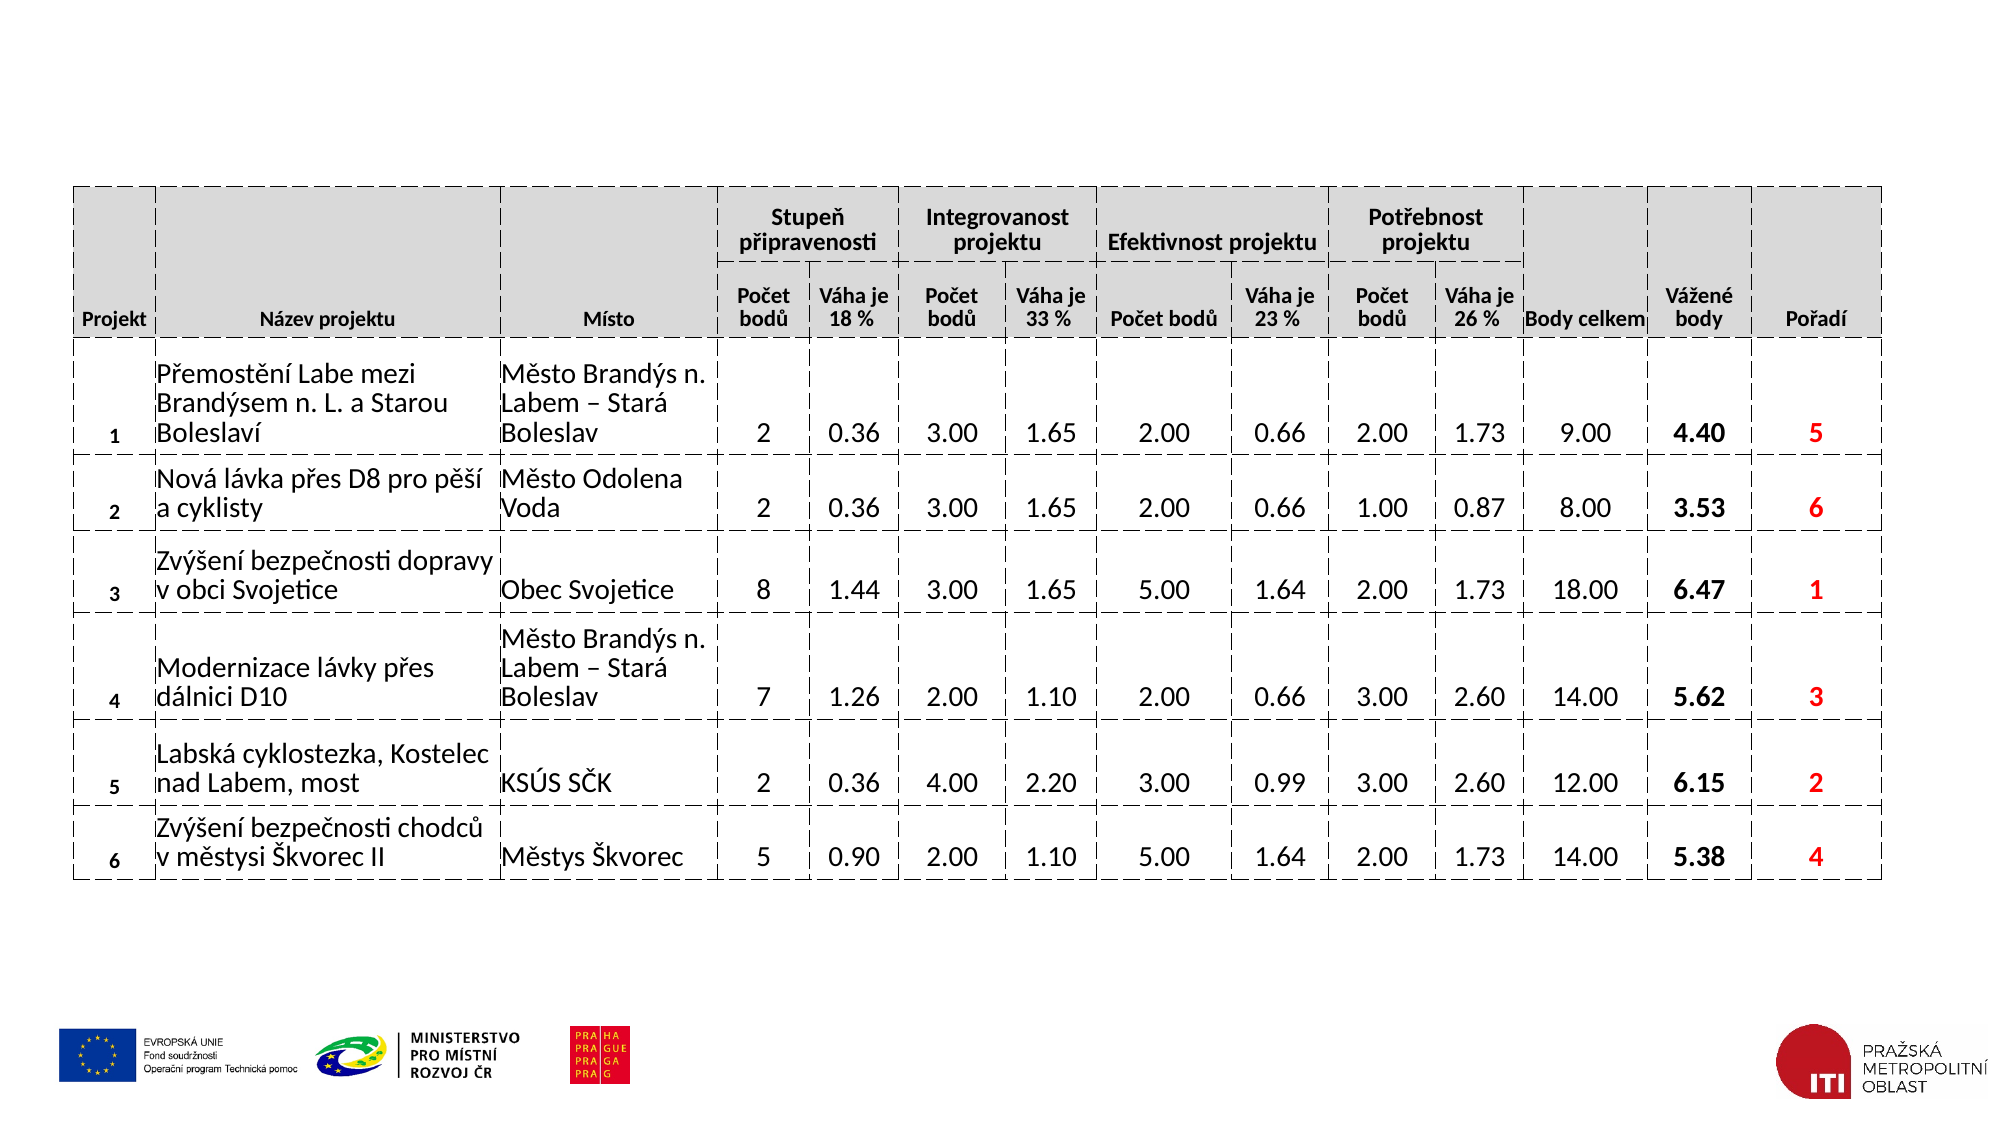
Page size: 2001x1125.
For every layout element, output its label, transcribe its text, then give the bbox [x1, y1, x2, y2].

table_cell 14.00 [1524, 805, 1647, 879]
table_header Efektivnost projektu [1097, 187, 1329, 262]
table_cell Město Brandýs n. Labem – Stará Boleslav [500, 612, 718, 719]
table_cell 1.73 [1436, 805, 1524, 879]
table_cell 3.00 [899, 530, 1005, 612]
table_cell 2.00 [1097, 612, 1231, 719]
table_cell 1.00 [1329, 455, 1436, 530]
table_header Projekt [73, 187, 156, 337]
table_cell 2.60 [1436, 719, 1524, 805]
table_cell 2 [718, 719, 810, 805]
table_cell Váha je 33 % [1005, 262, 1097, 337]
table_cell Přemostění Labe mezi Brandýsem n. L. a Starou Boleslaví [156, 337, 500, 455]
picture [1776, 1024, 1988, 1099]
table_cell 1.73 [1436, 530, 1524, 612]
table_header Pořadí [1751, 187, 1881, 337]
table_cell 9.00 [1524, 337, 1647, 455]
table_cell 12.00 [1524, 719, 1647, 805]
table_header Body celkem [1524, 187, 1647, 337]
table_header Potřebnost projektu [1329, 187, 1524, 262]
table_cell Počet bodů [718, 262, 810, 337]
table_cell 3.00 [899, 337, 1005, 455]
table_cell 3.00 [1329, 612, 1436, 719]
table_cell 1.10 [1005, 805, 1097, 879]
table_cell 2.60 [1436, 612, 1524, 719]
table_cell 14.00 [1524, 612, 1647, 719]
table_cell 3.00 [1329, 719, 1436, 805]
table_cell 2.00 [1329, 337, 1436, 455]
table_cell 3.00 [899, 455, 1005, 530]
table_cell 1.10 [1005, 612, 1097, 719]
table_cell Váha je 23 % [1231, 262, 1329, 337]
table_cell Město Brandýs n. Labem – Stará Boleslav [500, 337, 718, 455]
table_cell 0.36 [810, 455, 899, 530]
table_cell 1.64 [1231, 805, 1329, 879]
table_cell 18.00 [1524, 530, 1647, 612]
table_cell 0.66 [1231, 455, 1329, 530]
table_header Název projektu [156, 187, 500, 337]
table_cell 2.00 [899, 612, 1005, 719]
table_cell 0.36 [810, 719, 899, 805]
table_cell 2.20 [1005, 719, 1097, 805]
table_cell 4 [1751, 805, 1881, 879]
table_cell 2.00 [1329, 805, 1436, 879]
table_cell 2.00 [1097, 455, 1231, 530]
table_cell Modernizace lávky přes dálnici D10 [156, 612, 500, 719]
table_cell 4 [73, 612, 156, 719]
table_cell Obec Svojetice [500, 530, 718, 612]
table_cell 4.40 [1647, 337, 1751, 455]
table_header Stupeň připravenosti [718, 187, 899, 262]
table_cell Zvýšení bezpečnosti chodců v městysi Škvorec II [156, 805, 500, 879]
table_cell 2 [73, 455, 156, 530]
table_cell Městys Škvorec [500, 805, 718, 879]
table_cell 0.66 [1231, 612, 1329, 719]
table_cell 1.26 [810, 612, 899, 719]
table_cell 0.36 [810, 337, 899, 455]
table_cell 2.00 [1329, 530, 1436, 612]
table_header Integrovanost projektu [899, 187, 1097, 262]
table_cell 5.00 [1097, 530, 1231, 612]
table_cell Počet bodů [899, 262, 1005, 337]
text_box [42, 1011, 630, 1099]
table_cell 3.00 [1097, 719, 1231, 805]
table_cell 1 [1751, 530, 1881, 612]
table_cell 2 [718, 455, 810, 530]
table_cell Váha je 18 % [810, 262, 899, 337]
table_cell 0.90 [810, 805, 899, 879]
table_cell 1 [73, 337, 156, 455]
table_cell Počet bodů [1097, 262, 1231, 337]
table_cell 1.65 [1005, 455, 1097, 530]
table_cell 6 [73, 805, 156, 879]
table_cell 5 [718, 805, 810, 879]
table_cell 2.00 [899, 805, 1005, 879]
table_cell 8.00 [1524, 455, 1647, 530]
table_cell Zvýšení bezpečnosti dopravy v obci Svojetice [156, 530, 500, 612]
table_cell Město Odolena Voda [500, 455, 718, 530]
table_cell 1.73 [1436, 337, 1524, 455]
table_header Vážené body [1647, 187, 1751, 337]
table_cell 1.64 [1231, 530, 1329, 612]
table_cell 5.38 [1647, 805, 1751, 879]
table_cell 5 [73, 719, 156, 805]
table_cell 0.87 [1436, 455, 1524, 530]
table_cell 7 [718, 612, 810, 719]
table_cell 1.65 [1005, 530, 1097, 612]
table_cell Nová lávka přes D8 pro pěší a cyklisty [156, 455, 500, 530]
table_cell 6 [1751, 455, 1881, 530]
table_cell 3 [73, 530, 156, 612]
table_cell 0.66 [1231, 337, 1329, 455]
table_cell 6.15 [1647, 719, 1751, 805]
table_header Místo [500, 187, 718, 337]
table_cell 2 [718, 337, 810, 455]
table_cell 8 [718, 530, 810, 612]
table_cell 2.00 [1097, 337, 1231, 455]
table_cell 1.65 [1005, 337, 1097, 455]
table_cell 3 [1751, 612, 1881, 719]
table_cell Labská cyklostezka, Kostelec nad Labem, most [156, 719, 500, 805]
table_cell 0.99 [1231, 719, 1329, 805]
table_cell KSÚS SČK [500, 719, 718, 805]
table_cell 5 [1751, 337, 1881, 455]
table_cell 2 [1751, 719, 1881, 805]
table_cell Počet bodů [1329, 262, 1436, 337]
table_cell 4.00 [899, 719, 1005, 805]
table_cell 3.53 [1647, 455, 1751, 530]
table_cell Váha je 26 % [1436, 262, 1524, 337]
table_cell 6.47 [1647, 530, 1751, 612]
table_cell 5.00 [1097, 805, 1231, 879]
table_cell 5.62 [1647, 612, 1751, 719]
table_cell 1.44 [810, 530, 899, 612]
